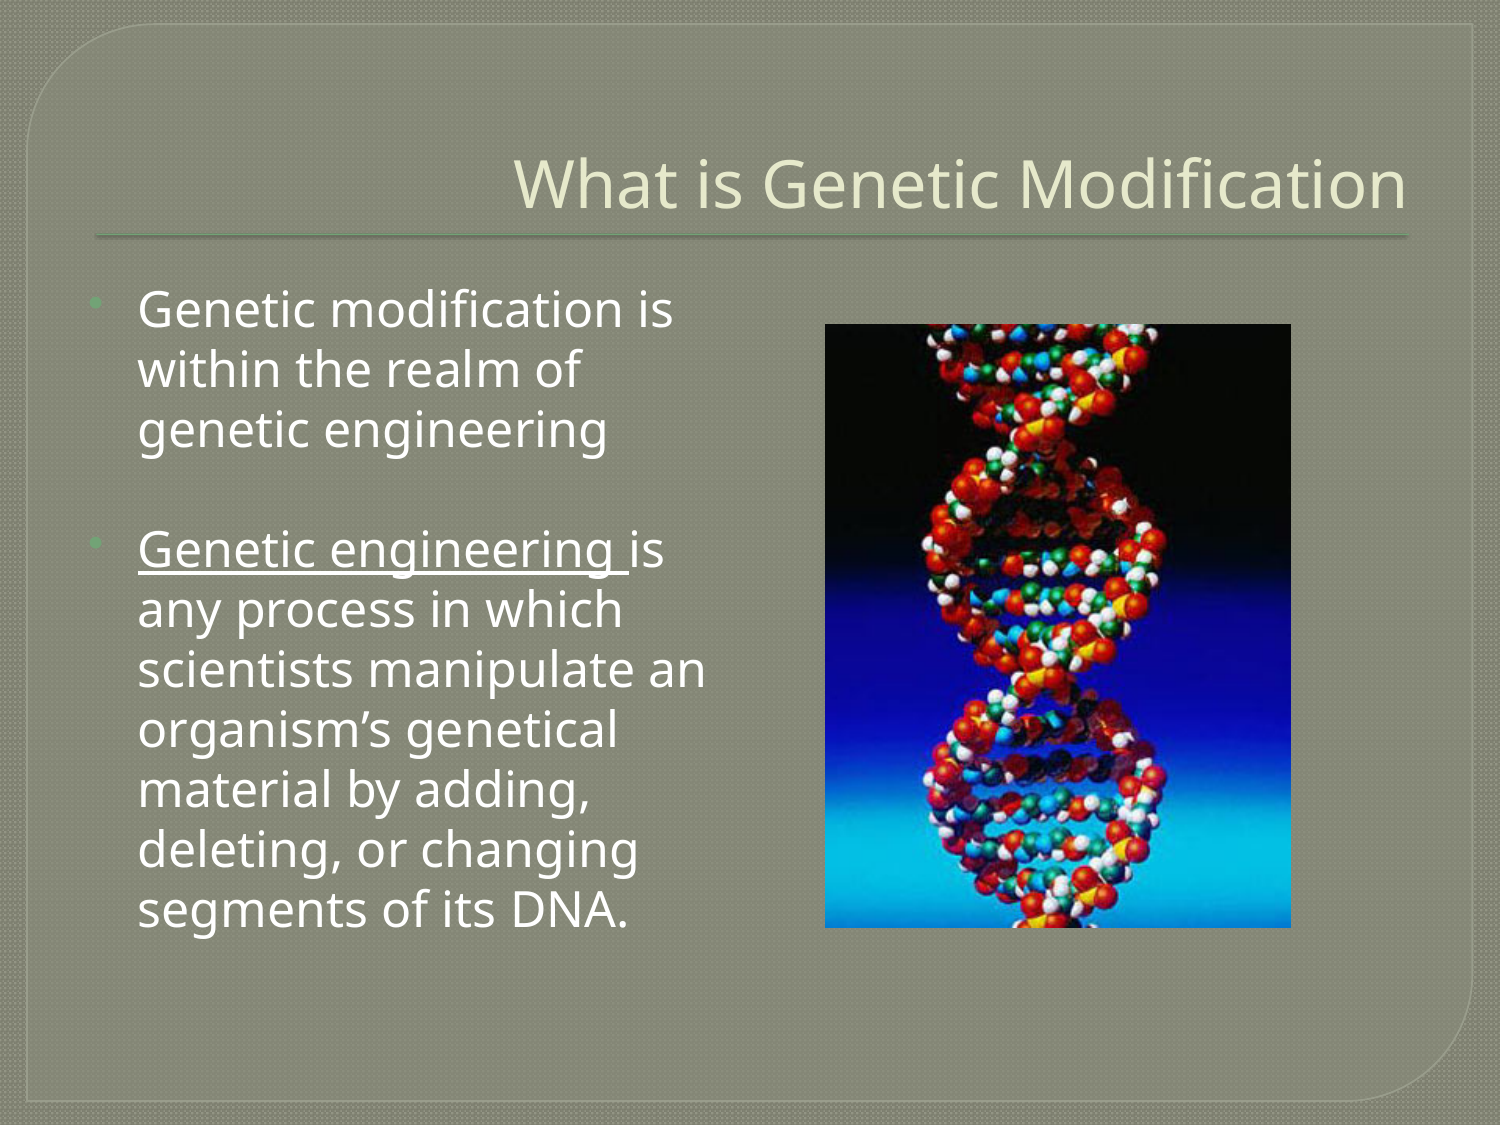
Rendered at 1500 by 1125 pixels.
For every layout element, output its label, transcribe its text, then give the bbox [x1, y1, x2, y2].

picture [1115, 919, 1291, 929]
title What is Genetic Modification [75, 41, 1425, 230]
list Genetic modification is within the realm of genetic engineering Genetic engineering is any process in which scientists manipulate an organism’s genetical material by adding, deleting, or changing segments of its DNA. [75, 270, 738, 1013]
picture [824, 324, 1291, 929]
